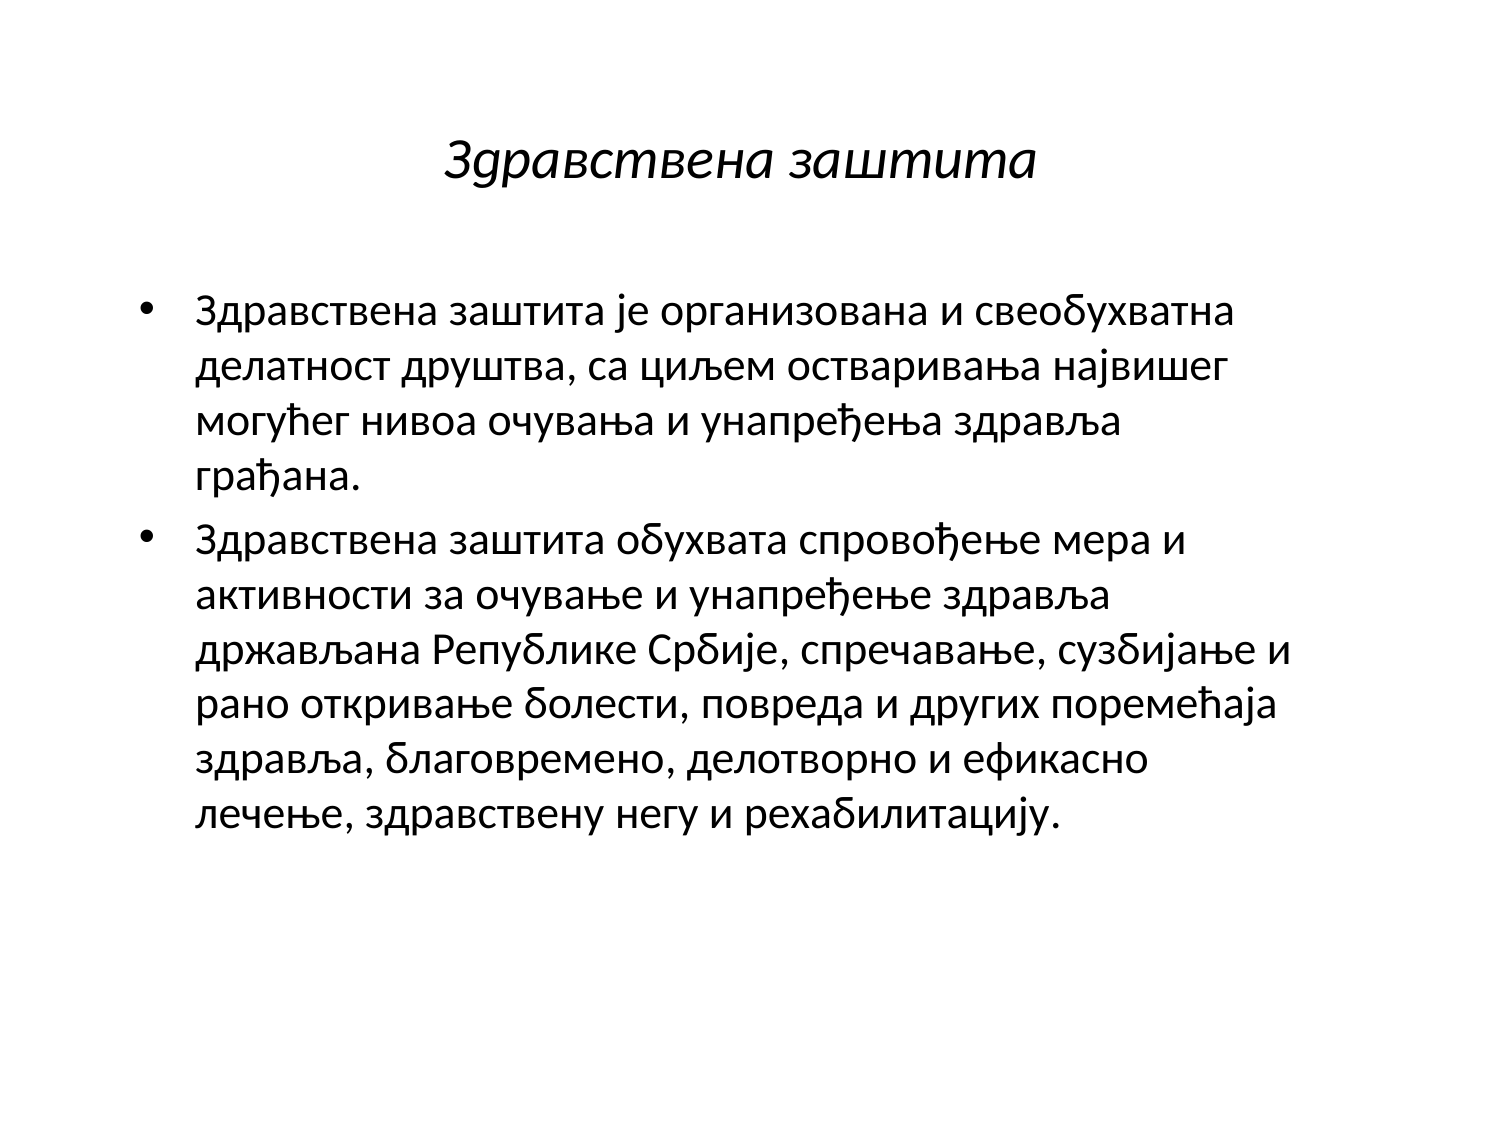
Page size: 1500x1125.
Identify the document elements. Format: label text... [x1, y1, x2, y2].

title Здравствена заштита [147, 66, 1336, 175]
list Здравствена заштита је организована и свеобухватна делатност друштва, са циљем остваривања највишег могућег нивоа очувања и унапређења здравља грађана. Здравствена заштита обухвата спровођење мера и активности за очување и унапређење здравља држављана Републике Србије, спречавање, сузбијање и рано откривање болести, повреда и других поремећаја здравља, благовремено, делотворно и ефикасно лечење, здравствену негу и рехабилитацију. [123, 208, 1312, 1071]
